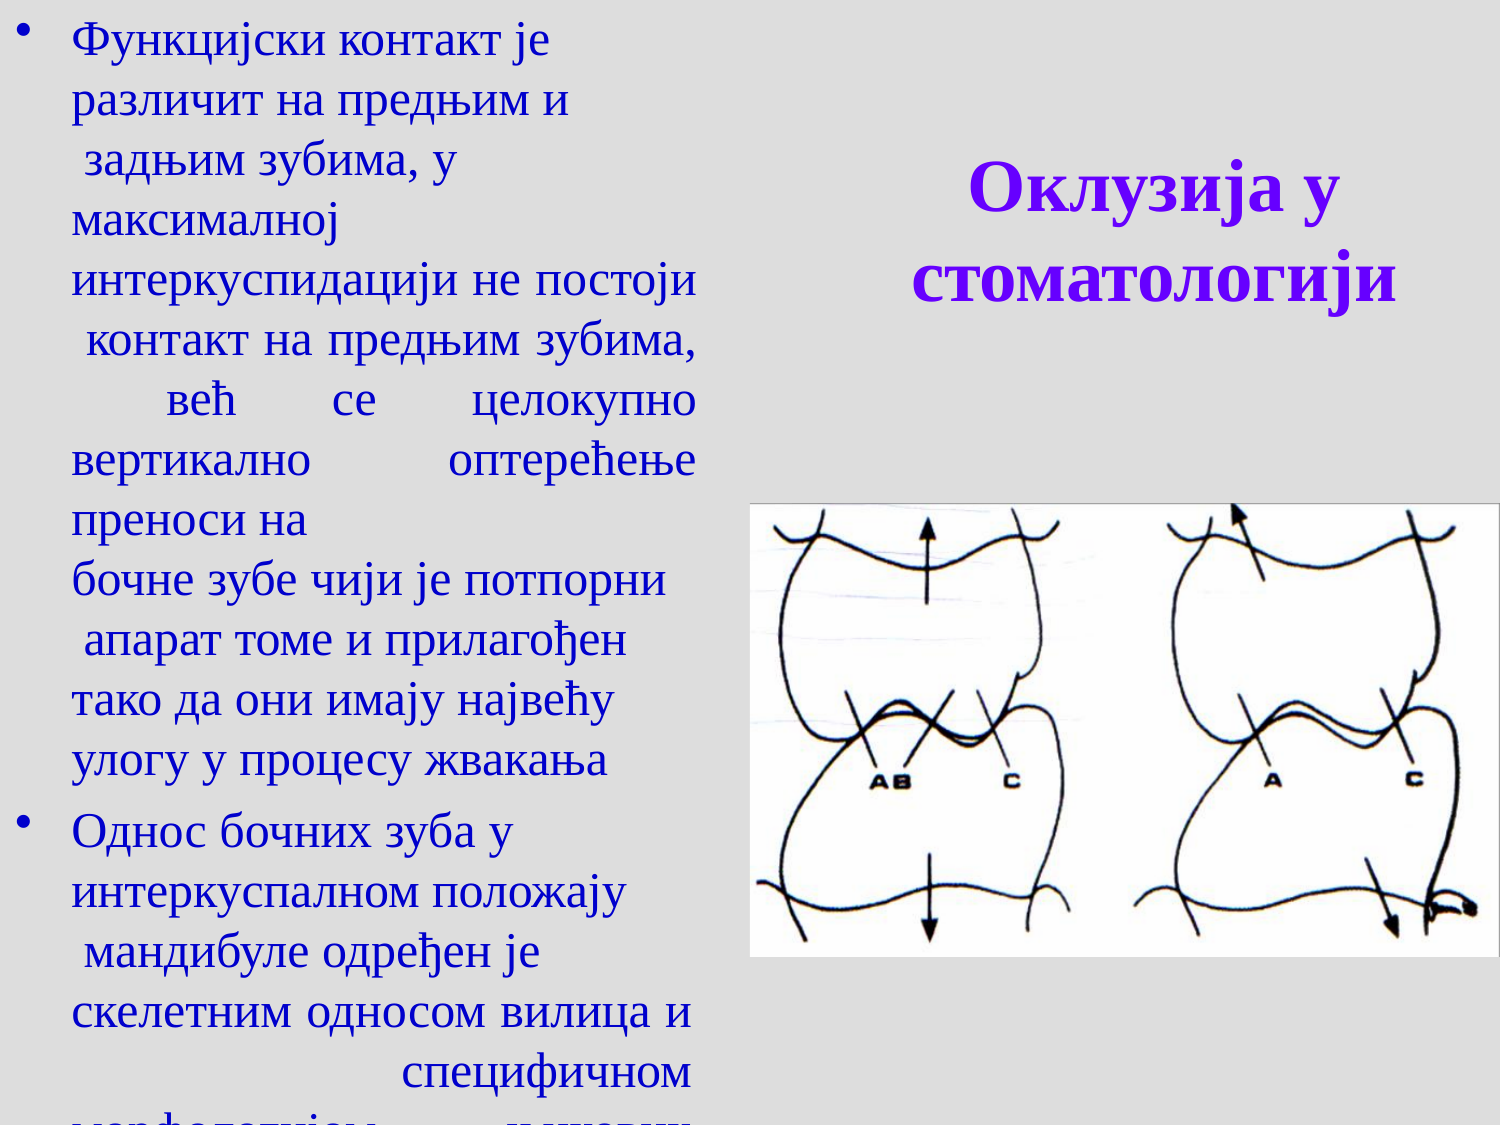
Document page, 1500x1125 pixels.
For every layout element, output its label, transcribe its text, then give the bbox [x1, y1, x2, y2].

title Оклузија у стоматологији [698, 31, 1460, 324]
text_box Функцијски контакт је различит на предњим и задњим зубима, у максималној интеркуспидацији не постоји контакт на предњим зубима, већ се целокупно вертикално оптерећење преноси на бочне зубе чији је потпорни апарат томе и прилагођен тако да они имају највећу улогу у процесу жвакања Однос бочних зуба у интеркуспалном положају мандибуле одређен је скелетним односом вилица и специфичном морфологијом њихових гризних површина [12, 3, 698, 1125]
text_box [749, 503, 1500, 957]
